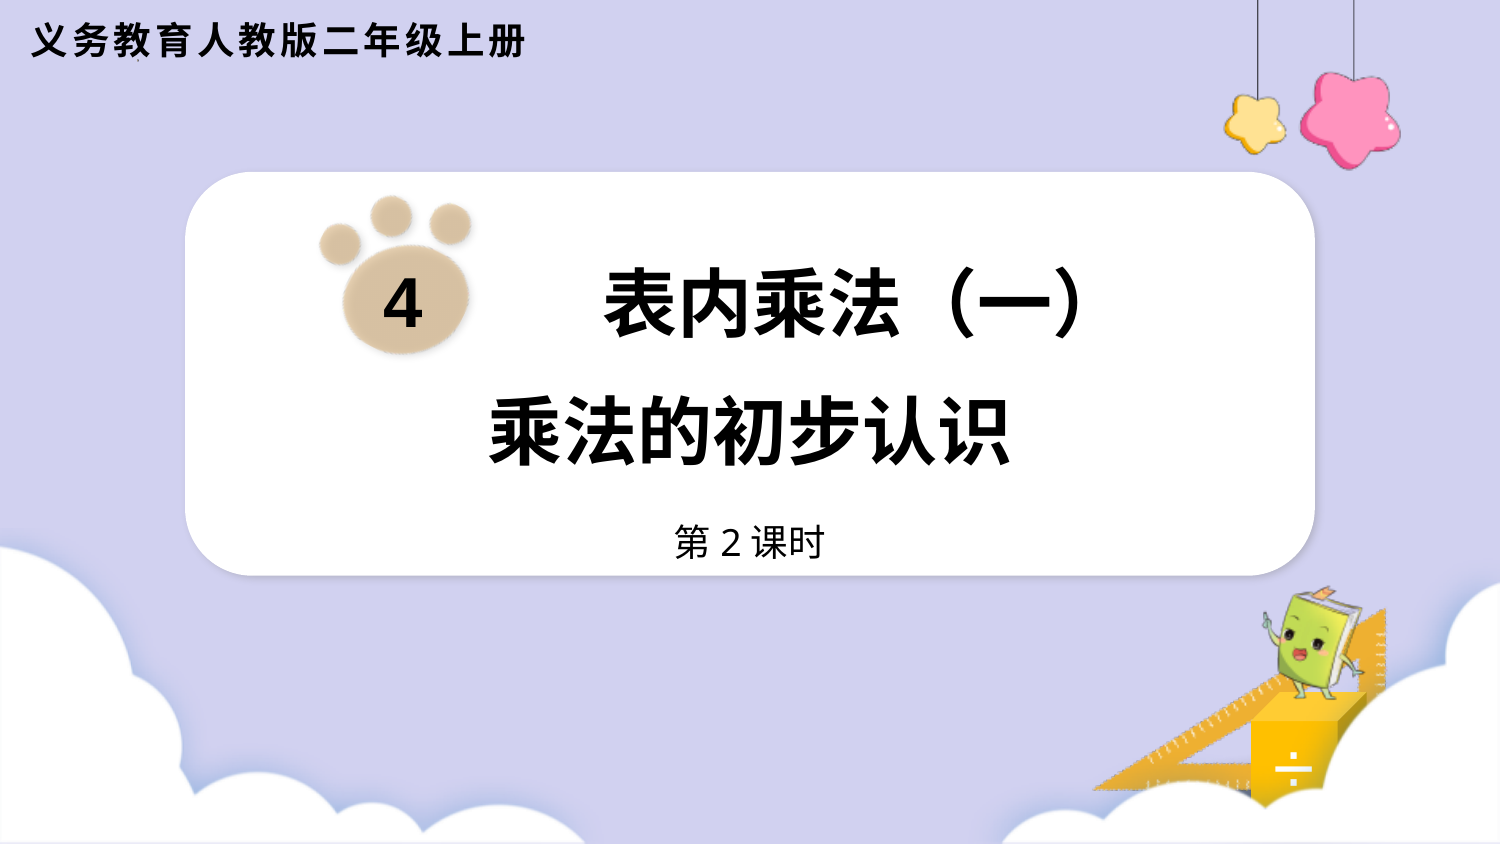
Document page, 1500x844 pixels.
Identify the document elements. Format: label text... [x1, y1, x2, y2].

text_box 第2课时 [659, 511, 841, 572]
picture [289, 158, 506, 377]
picture [0, 417, 1500, 844]
text_box 表内乘法（一） [587, 248, 1218, 354]
text_box 乘法的初步认识 [212, 377, 1288, 482]
picture [1200, 40, 1412, 185]
text_box 义务教育人教版二年级上册 [15, 9, 542, 70]
